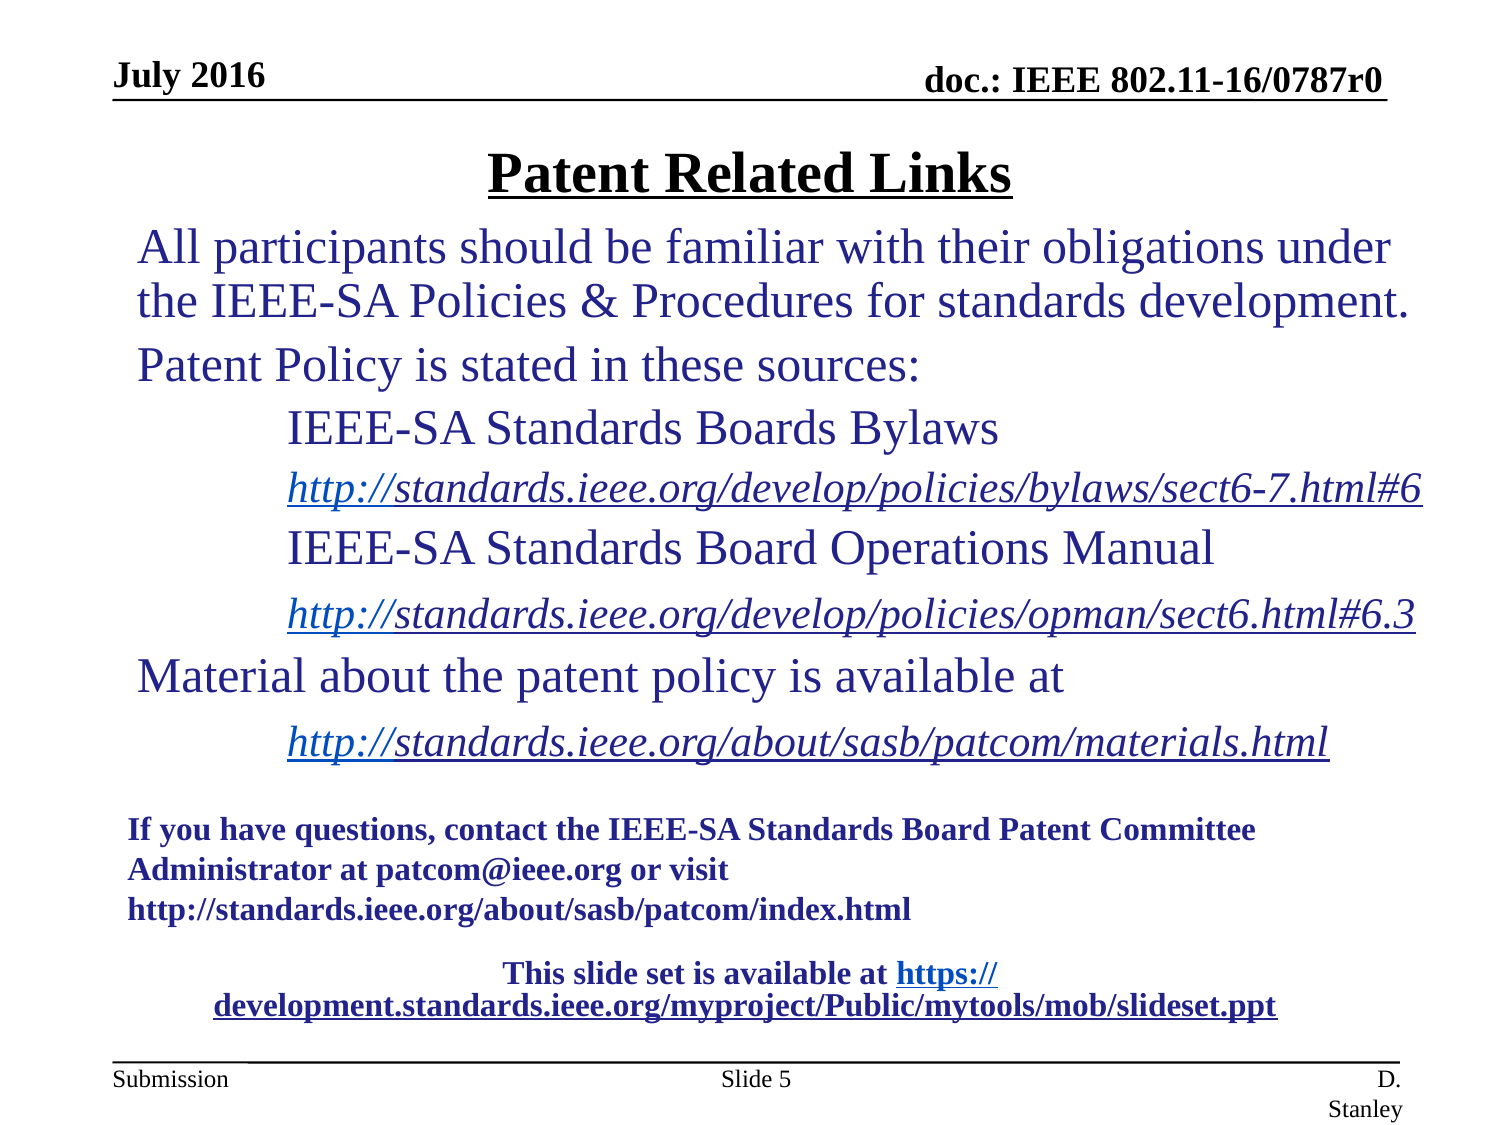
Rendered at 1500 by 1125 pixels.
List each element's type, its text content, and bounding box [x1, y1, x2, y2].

text_box If you have questions, contact the IEEE-SA Standards Board Patent Committee Administrator at patcom@ieee.org or visit http://standards.ieee.org/about/sasb/patcom/index.html This slide set is available at https://development.standards.ieee.org/myproject/Public/mytools/mob/slideset.ppt [112, 799, 1388, 1031]
slide_number Slide 5 [712, 1061, 800, 1093]
title Patent Related Links [112, 124, 1388, 212]
list All participants should be familiar with their obligations under the IEEE-SA Policies & Procedures for standards development. Patent Policy is stated in these sources: IEEE-SA Standards Boards Bylaws http://standards.ieee.org/develop/policies/bylaws/sect6-7.html#6 IEEE-SA Standards Board Operations Manual http://standards.ieee.org/develop/policies/opman/sect6.html#6.3 Material about the patent policy is available at http://standards.ieee.org/about/sasb/patcom/materials.html [0, 212, 1476, 851]
footer D. Stanley, HP Enterprise [1324, 1061, 1402, 1093]
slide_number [112, 49, 388, 96]
